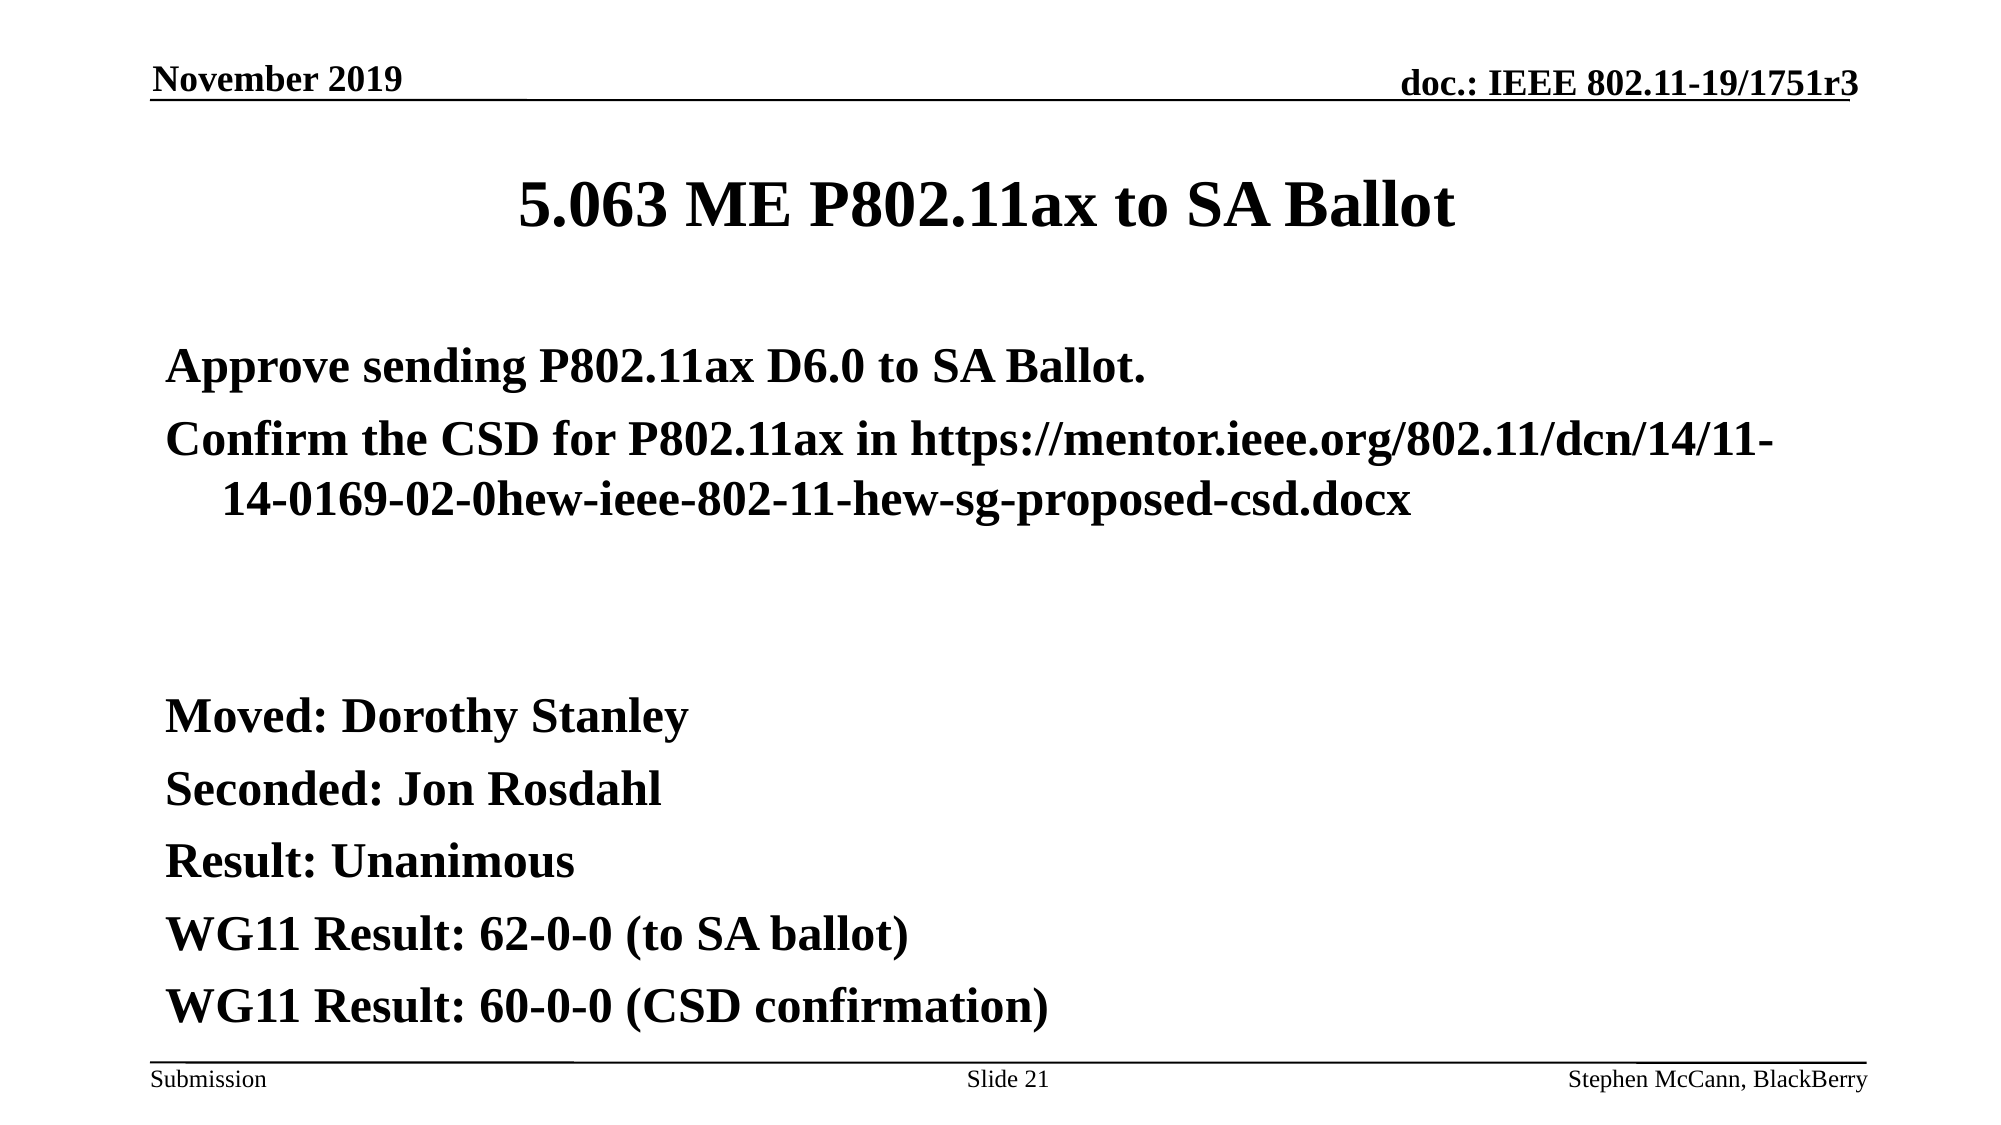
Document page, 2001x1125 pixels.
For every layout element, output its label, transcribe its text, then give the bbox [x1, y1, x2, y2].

footer Stephen McCann, BlackBerry [1171, 1061, 1869, 1093]
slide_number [152, 54, 563, 100]
list Approve sending P802.11ax D6.0 to SA Ballot. Confirm the CSD for P802.11ax in https://mentor.ieee.org/802.11/dcn/14/11-14-0169-02-0hew-ieee-802-11-hew-sg-proposed-csd.docx Moved: Dorothy Stanley Seconded: Jon Rosdahl Result: Unanimous WG11 Result: 62-0-0 (to SA ballot) WG11 Result: 60-0-0 (CSD confirmation) [149, 324, 1850, 1038]
slide_number Slide 21 [950, 1061, 1067, 1123]
title 5.063 ME P802.11ax to SA Ballot [74, 112, 1901, 288]
